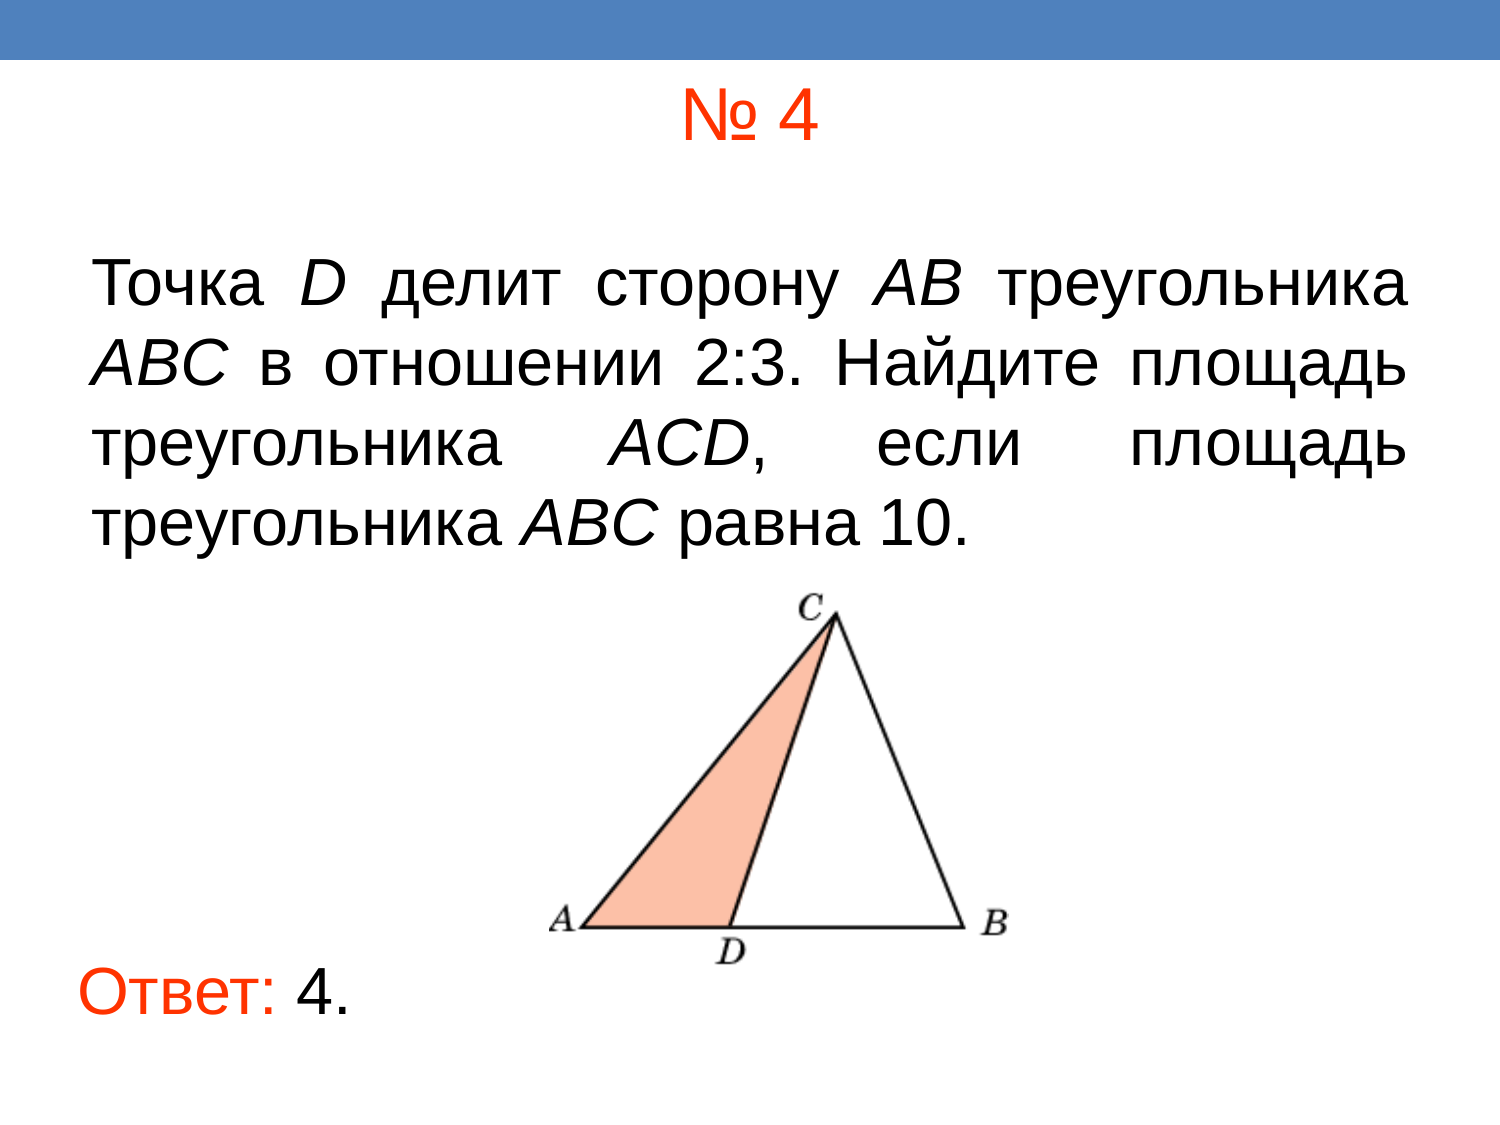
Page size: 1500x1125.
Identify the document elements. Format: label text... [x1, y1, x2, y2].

title № 4 [112, 24, 1388, 197]
text_box Точка D делит сторону AB треугольника ABC в отношении 2:3. Найдите площадь треугольника ACD, если площадь треугольника ABC равна 10. [76, 231, 1424, 567]
picture [548, 585, 1009, 977]
text_box Ответ: 4. [62, 940, 1475, 1036]
